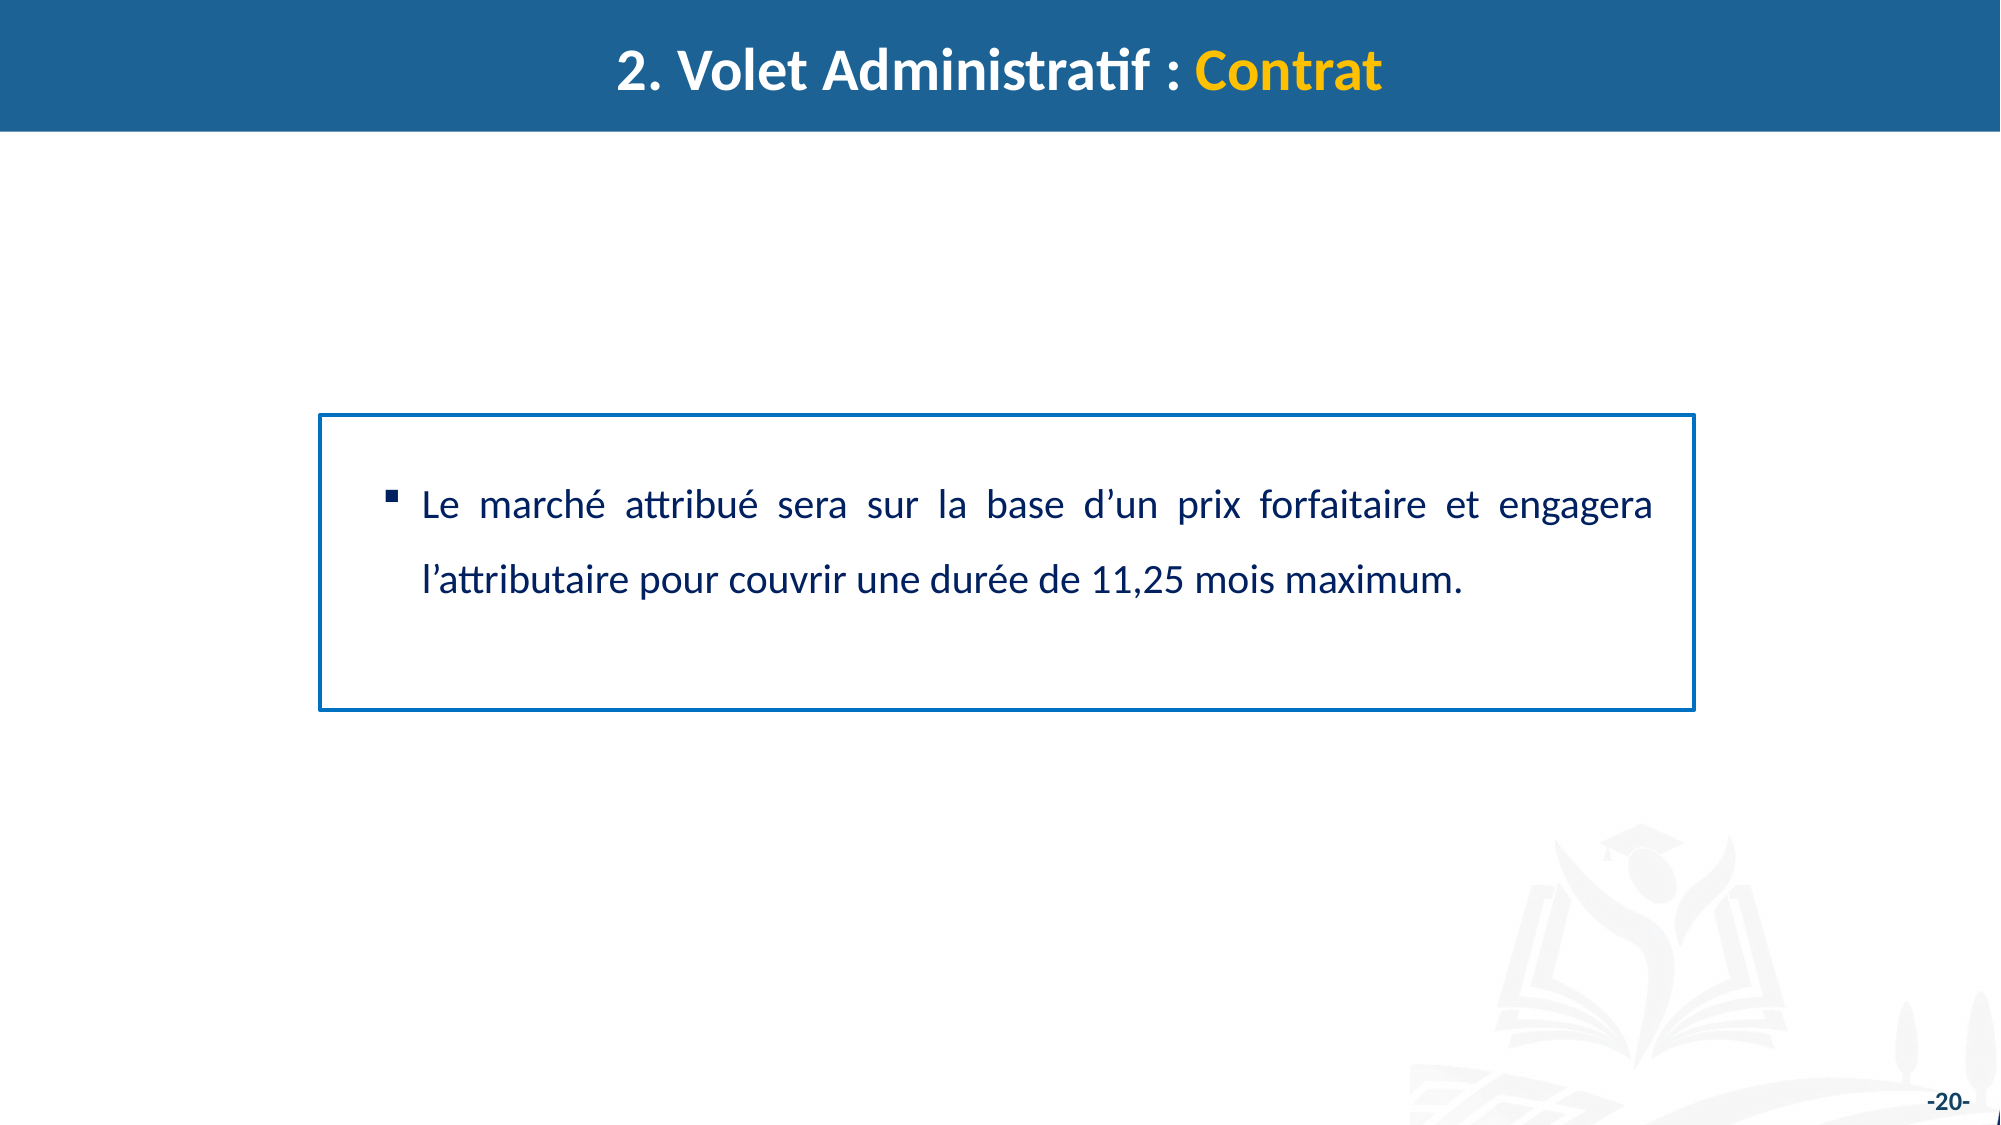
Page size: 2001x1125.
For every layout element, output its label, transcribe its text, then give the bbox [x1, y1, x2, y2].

picture [1409, 759, 2000, 1125]
text_box 2. Volet Administratif : Contrat [0, 0, 2000, 134]
text_box [318, 413, 1696, 712]
